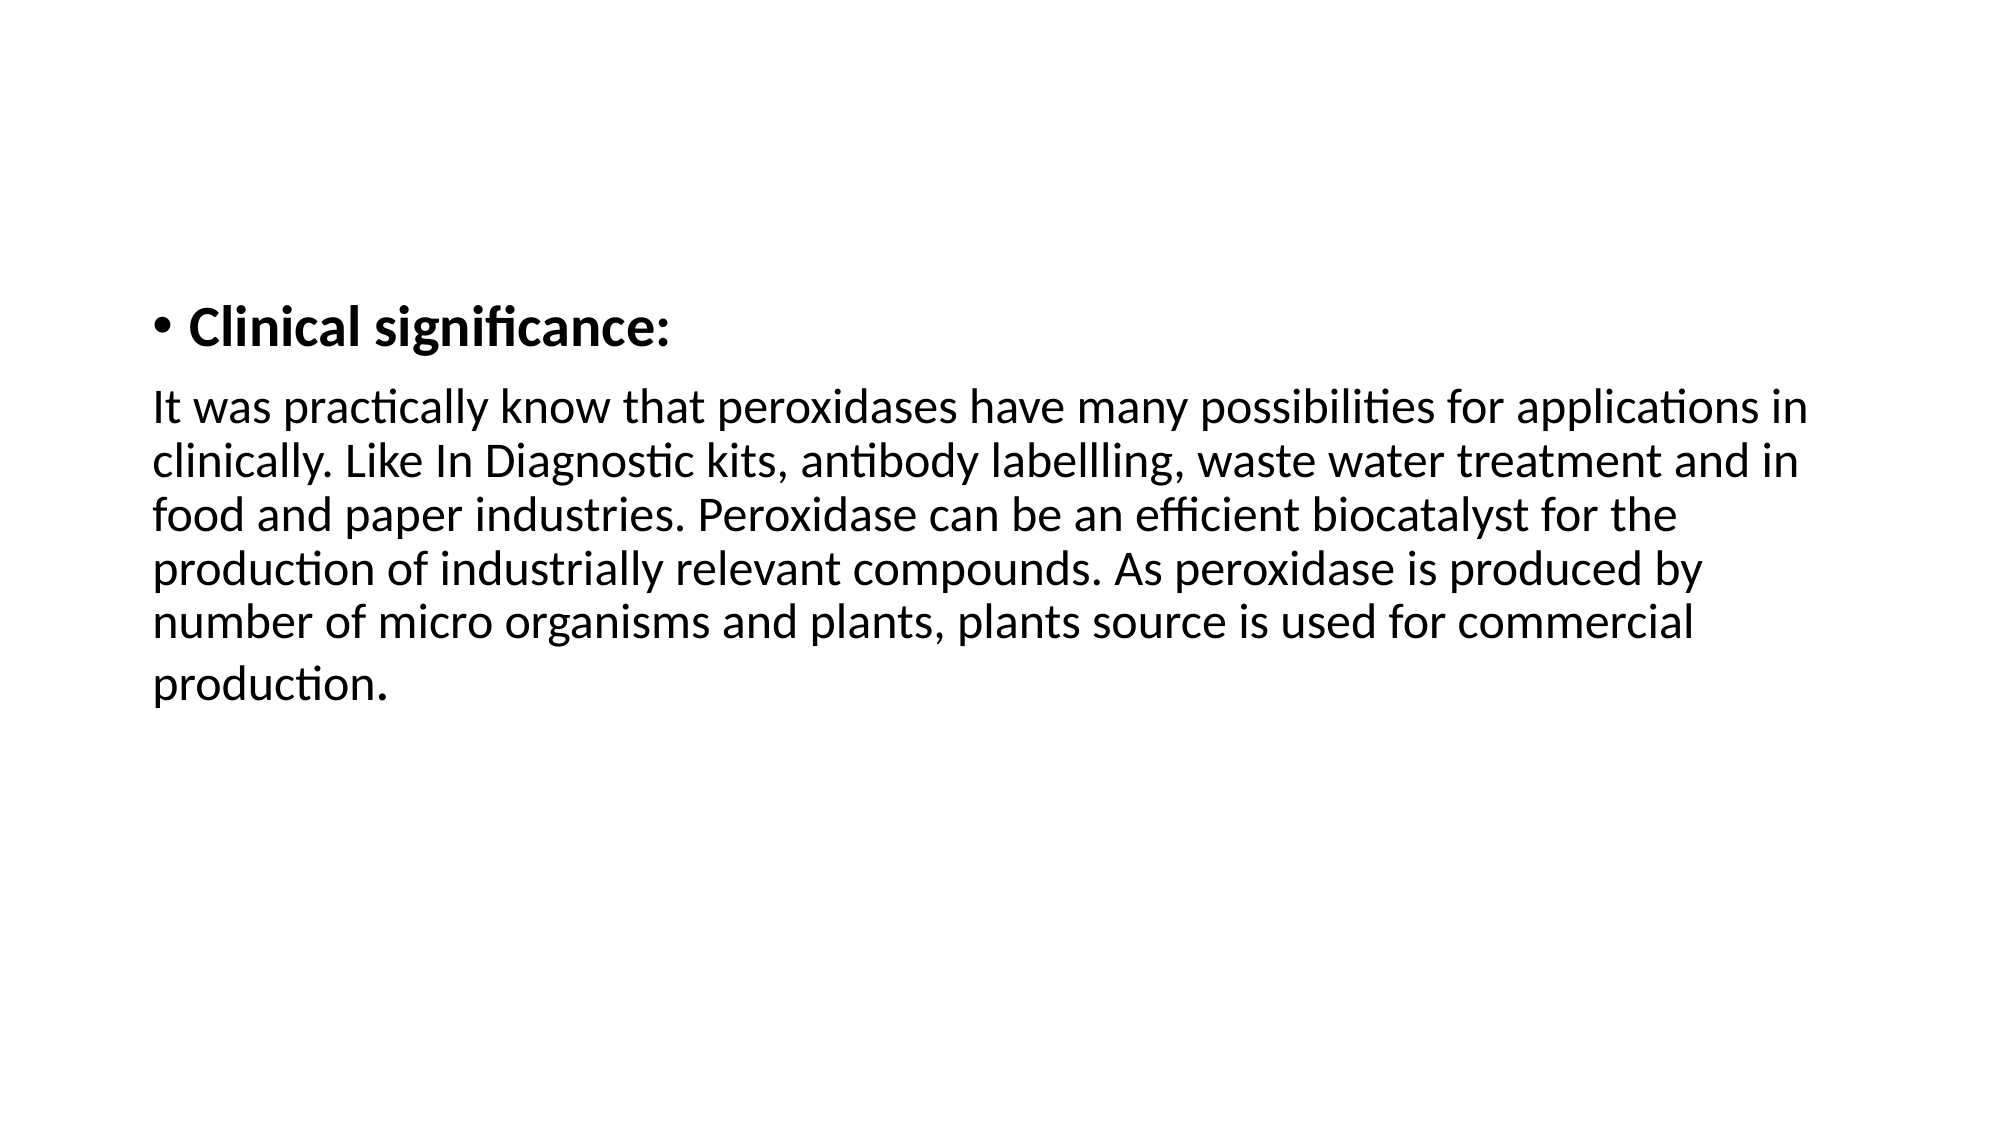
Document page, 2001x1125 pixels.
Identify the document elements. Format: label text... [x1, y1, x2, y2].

list Clinical significance: It was practically know that peroxidases have many possibilities for applications in clinically. Like In Diagnostic kits, antibody labellling, waste water treatment and in food and paper industries. Peroxidase can be an efficient biocatalyst for the production of industrially relevant compounds. As peroxidase is produced by number of micro organisms and plants, plants source is used for commercial production. [137, 288, 1863, 1014]
